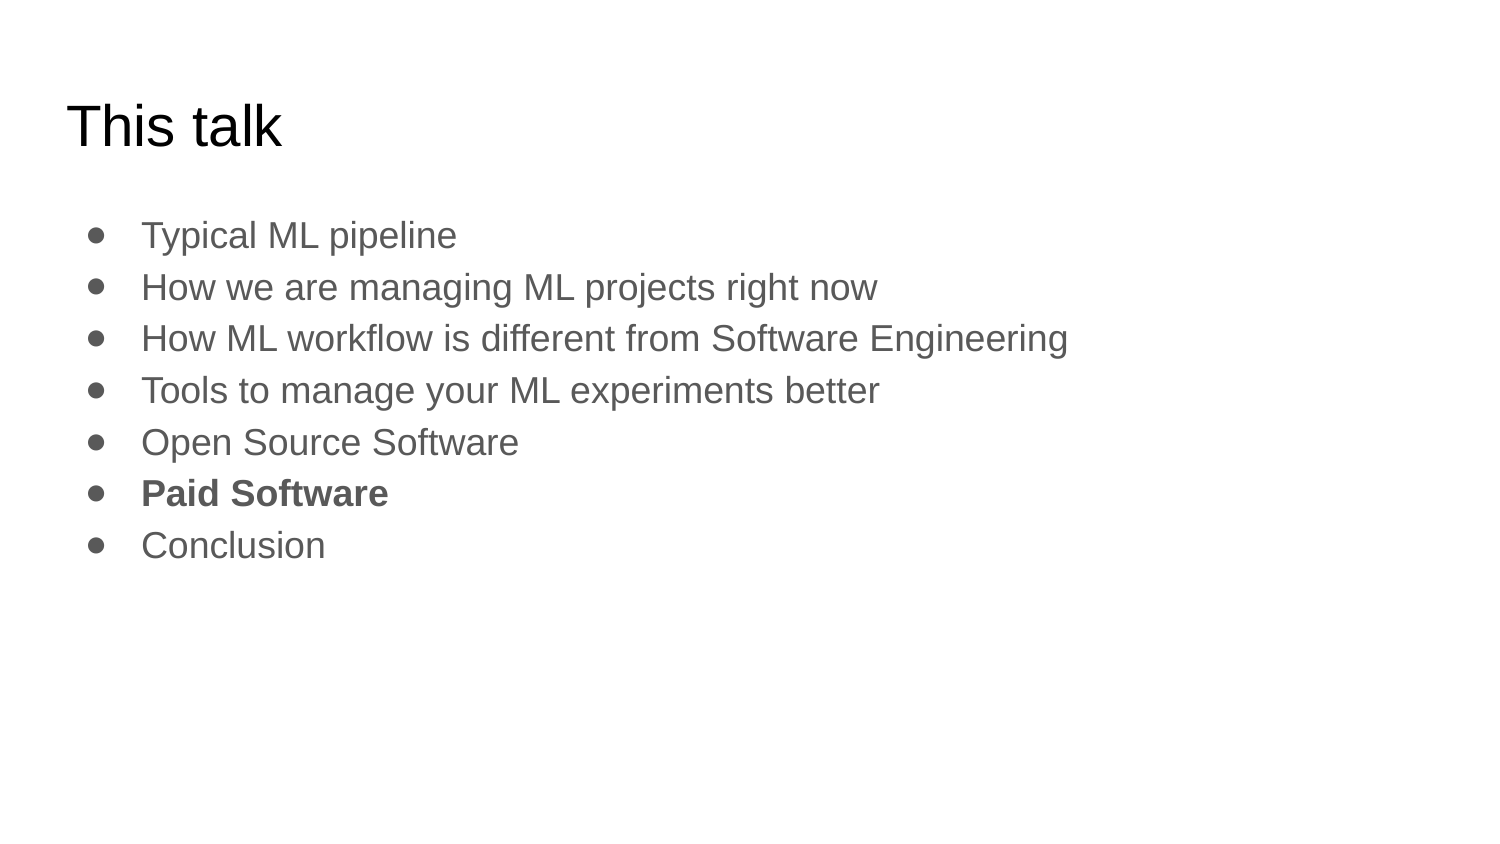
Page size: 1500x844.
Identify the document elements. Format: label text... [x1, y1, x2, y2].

list Typical ML pipeline How we are managing ML projects right now How ML workflow is different from Software Engineering Tools to manage your ML experiments better Open Source Software Paid Software Conclusion [51, 189, 1449, 750]
title This talk [51, 72, 1449, 167]
